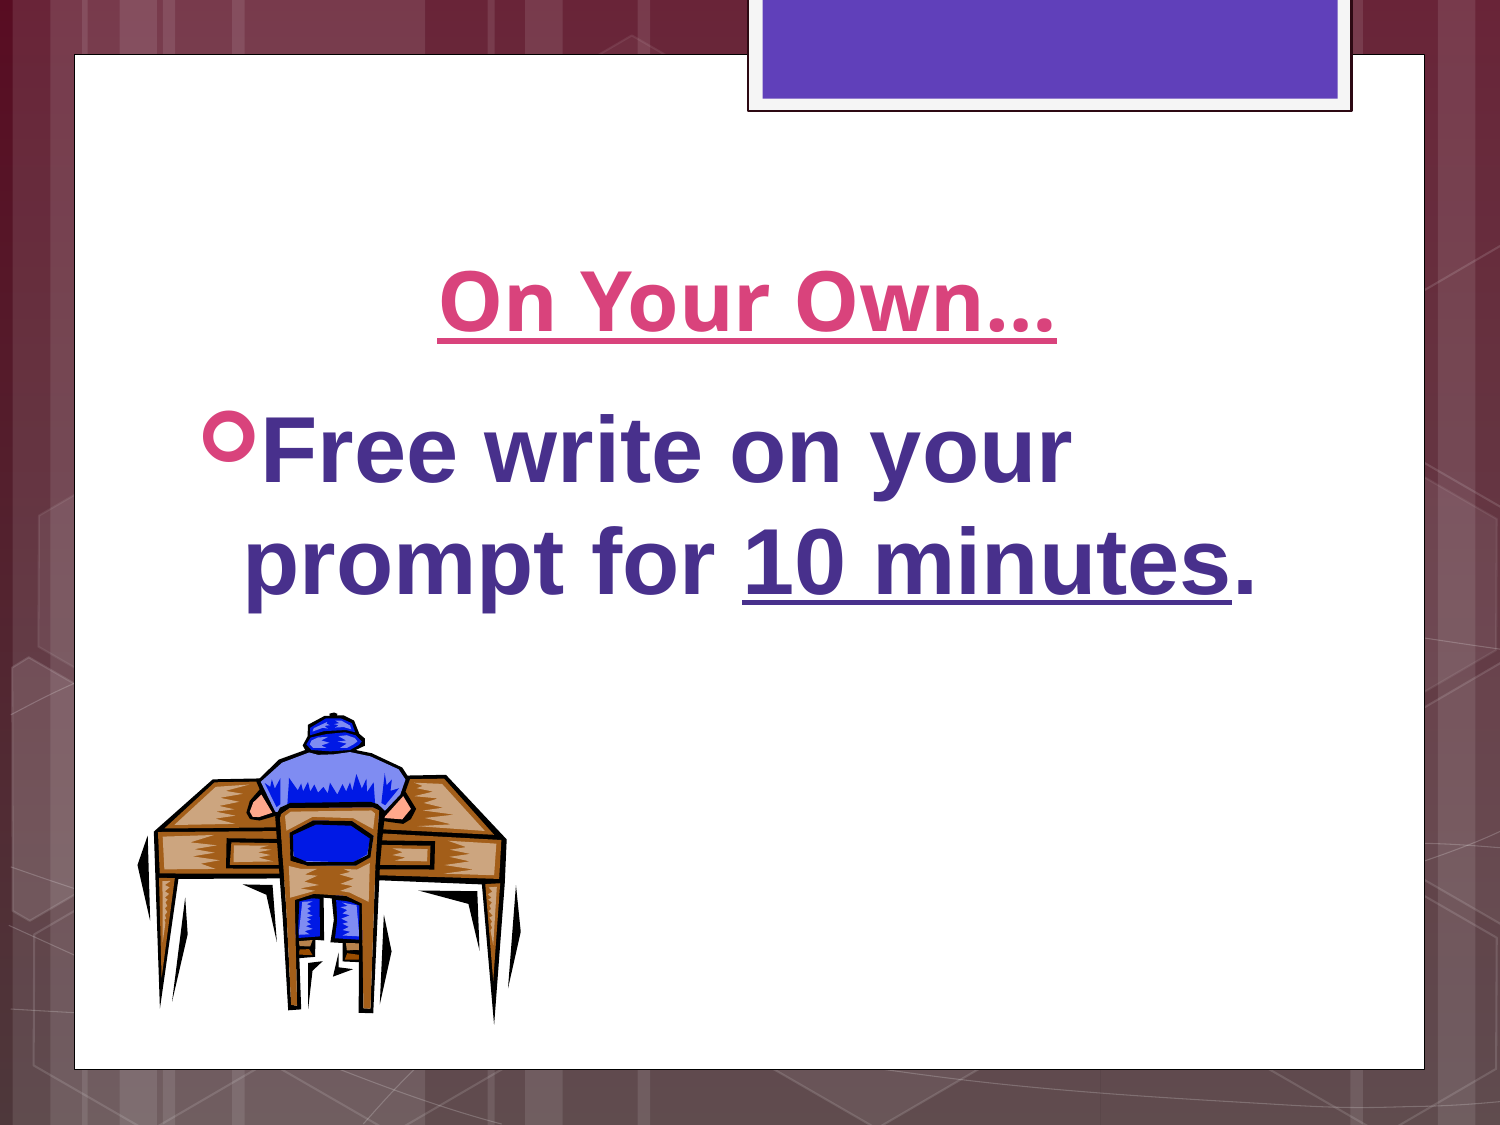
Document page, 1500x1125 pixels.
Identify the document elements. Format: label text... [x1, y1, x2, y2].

picture [137, 712, 521, 1026]
title On Your Own… [171, 168, 1324, 357]
list Free write on your prompt for 10 minutes. [171, 381, 1283, 957]
